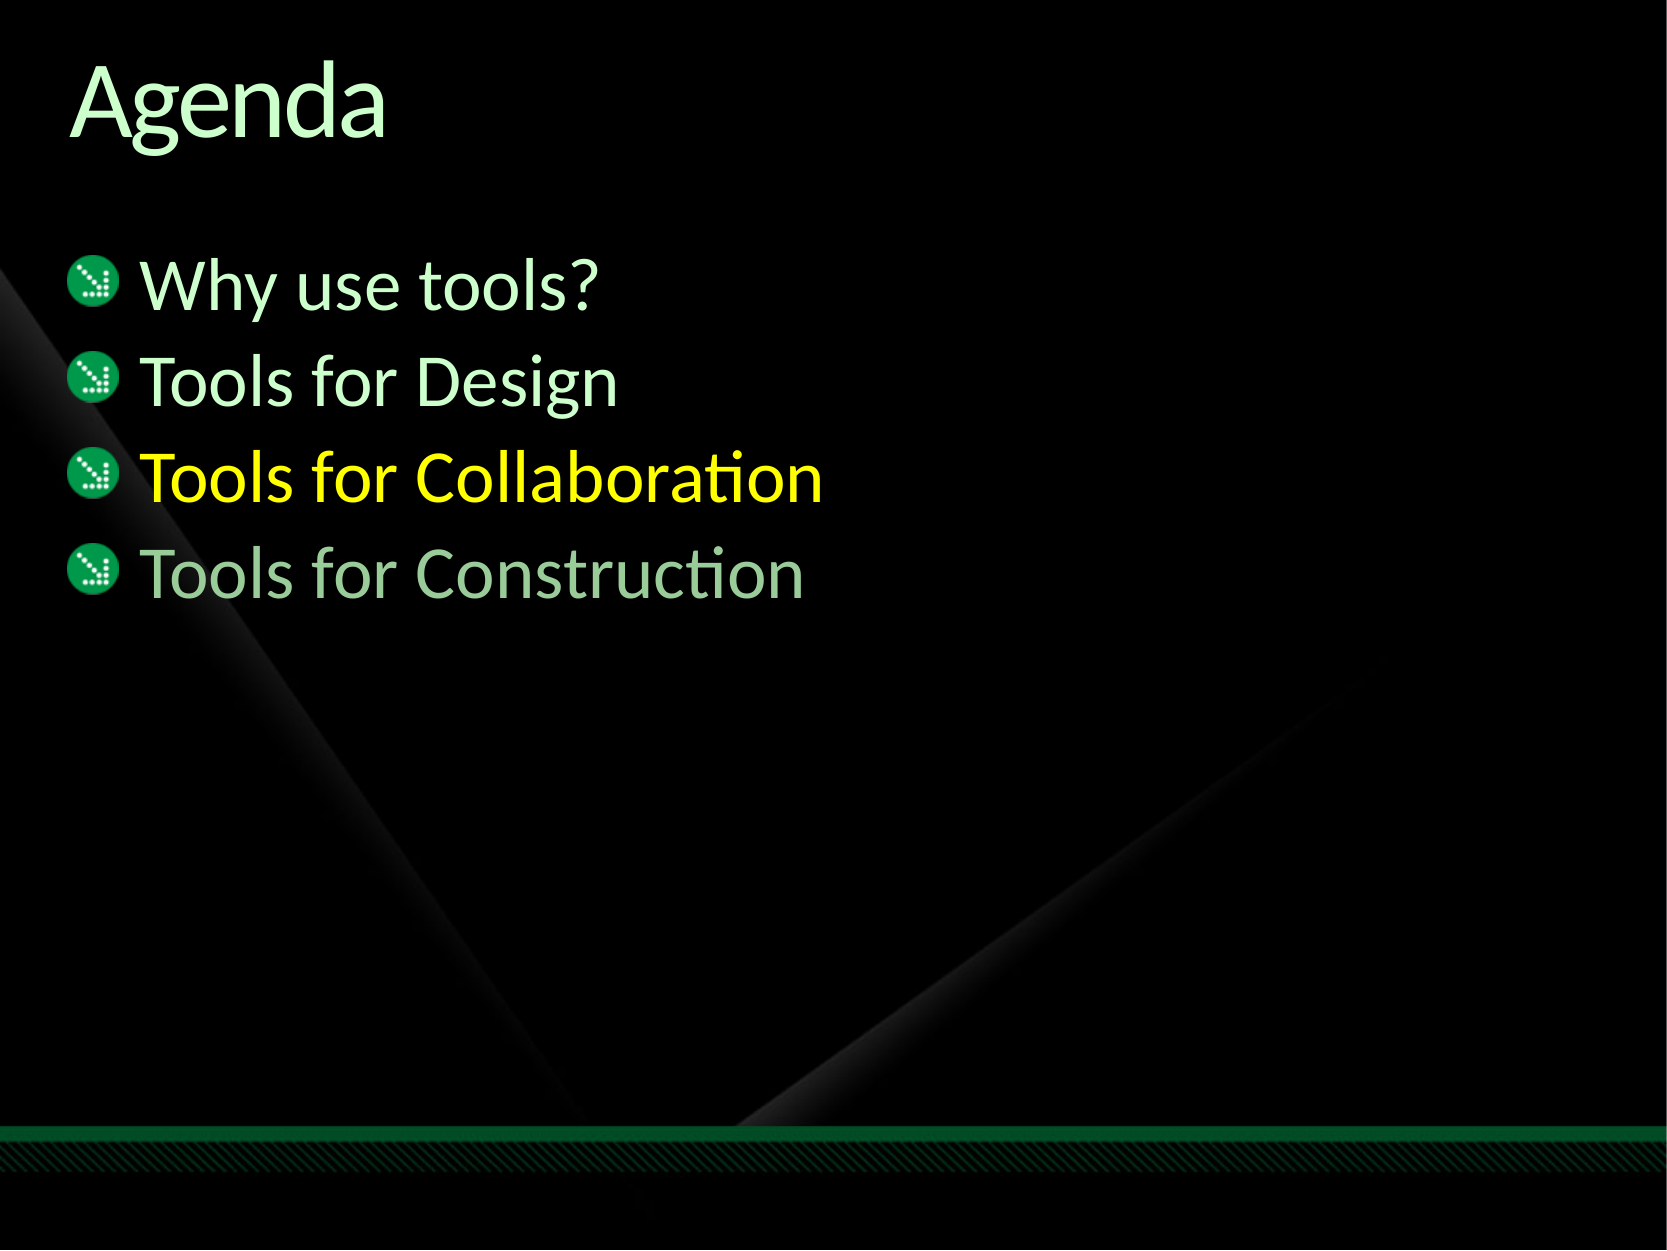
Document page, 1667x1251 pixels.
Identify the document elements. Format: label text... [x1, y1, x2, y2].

title Agenda [69, 41, 1598, 164]
list Why use tools? Tools for Design Tools for Collaboration Tools for Construction [67, 245, 1595, 666]
picture [0, 0, 1667, 1250]
